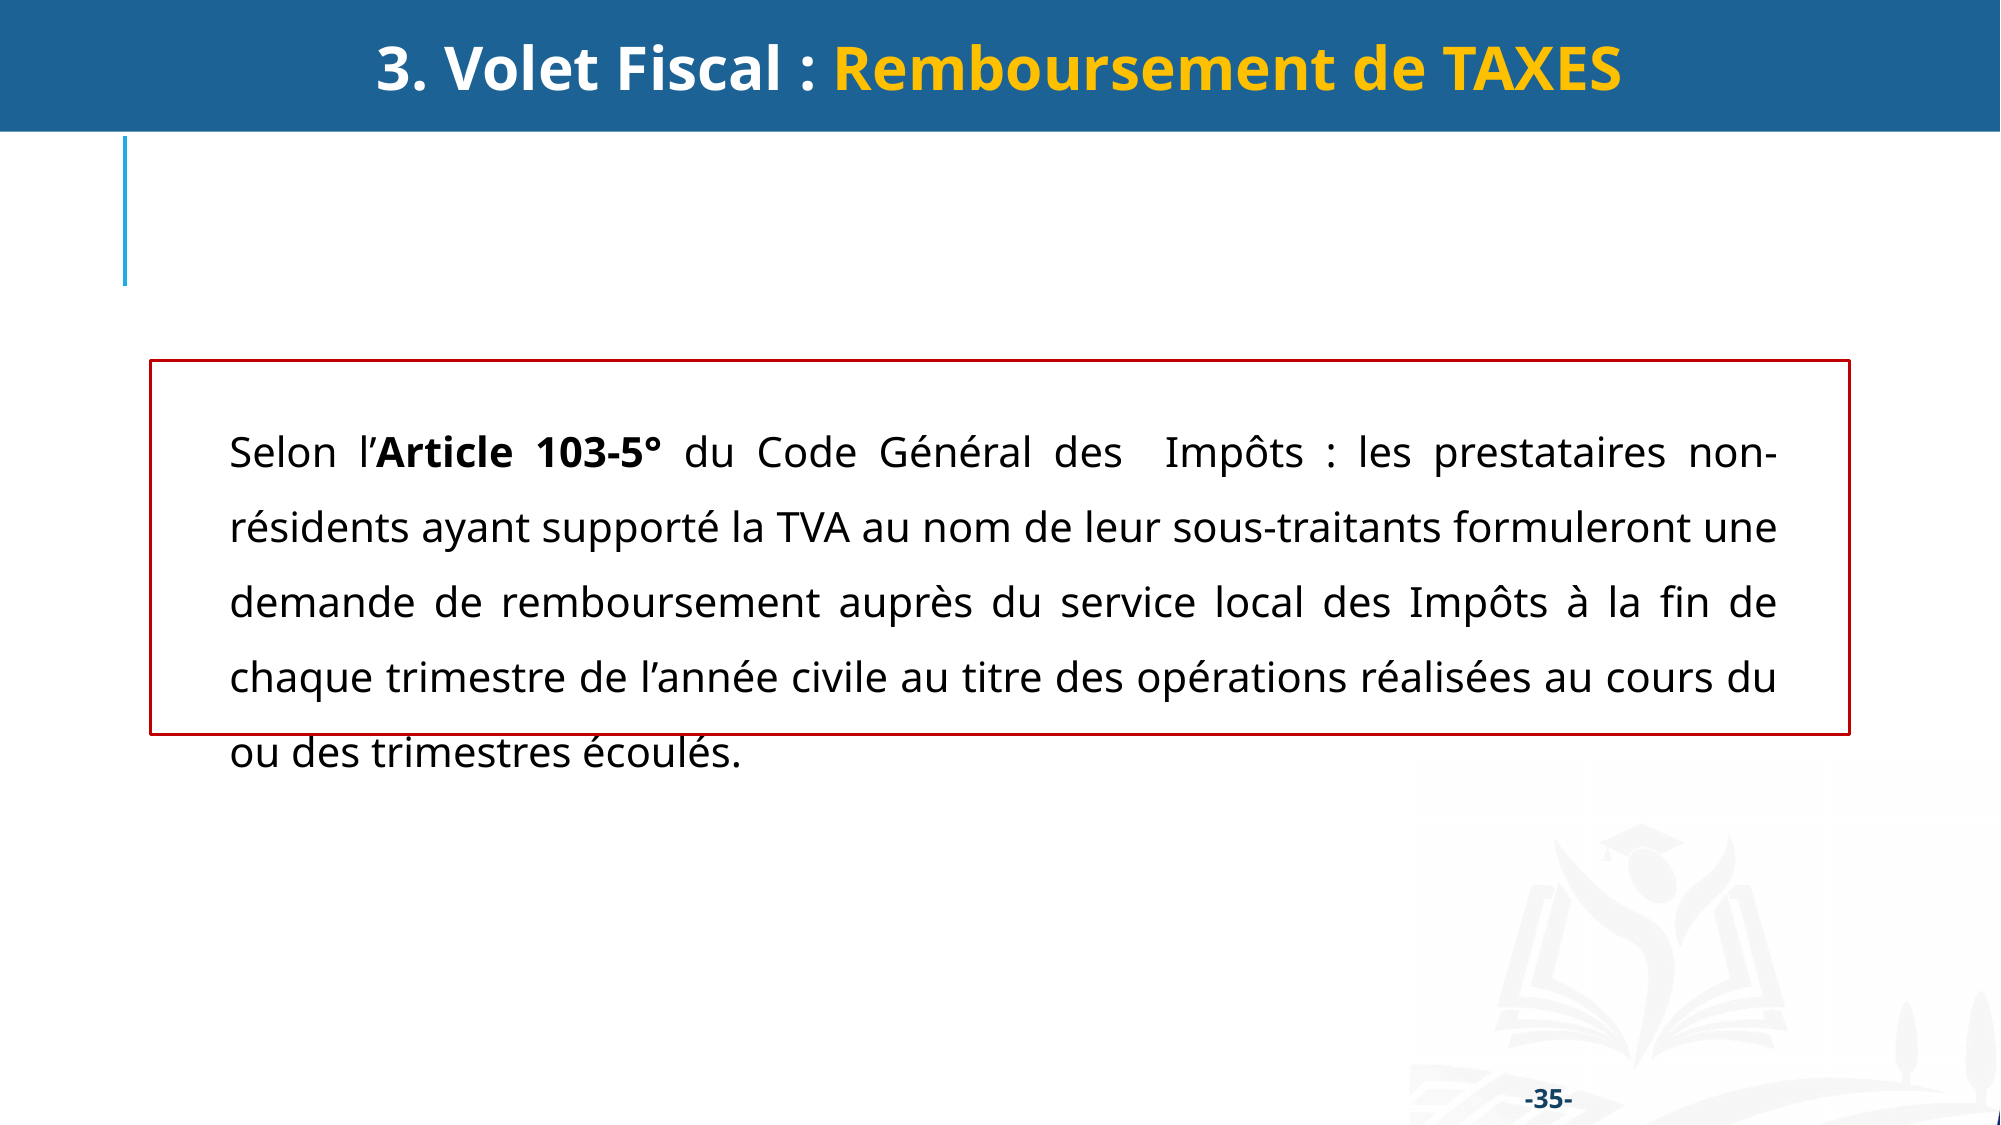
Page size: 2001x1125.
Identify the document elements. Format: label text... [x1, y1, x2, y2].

text_box 3. Volet Fiscal : Remboursement de TAXES [0, 0, 2000, 133]
picture [1409, 759, 2000, 1125]
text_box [150, 360, 1850, 736]
